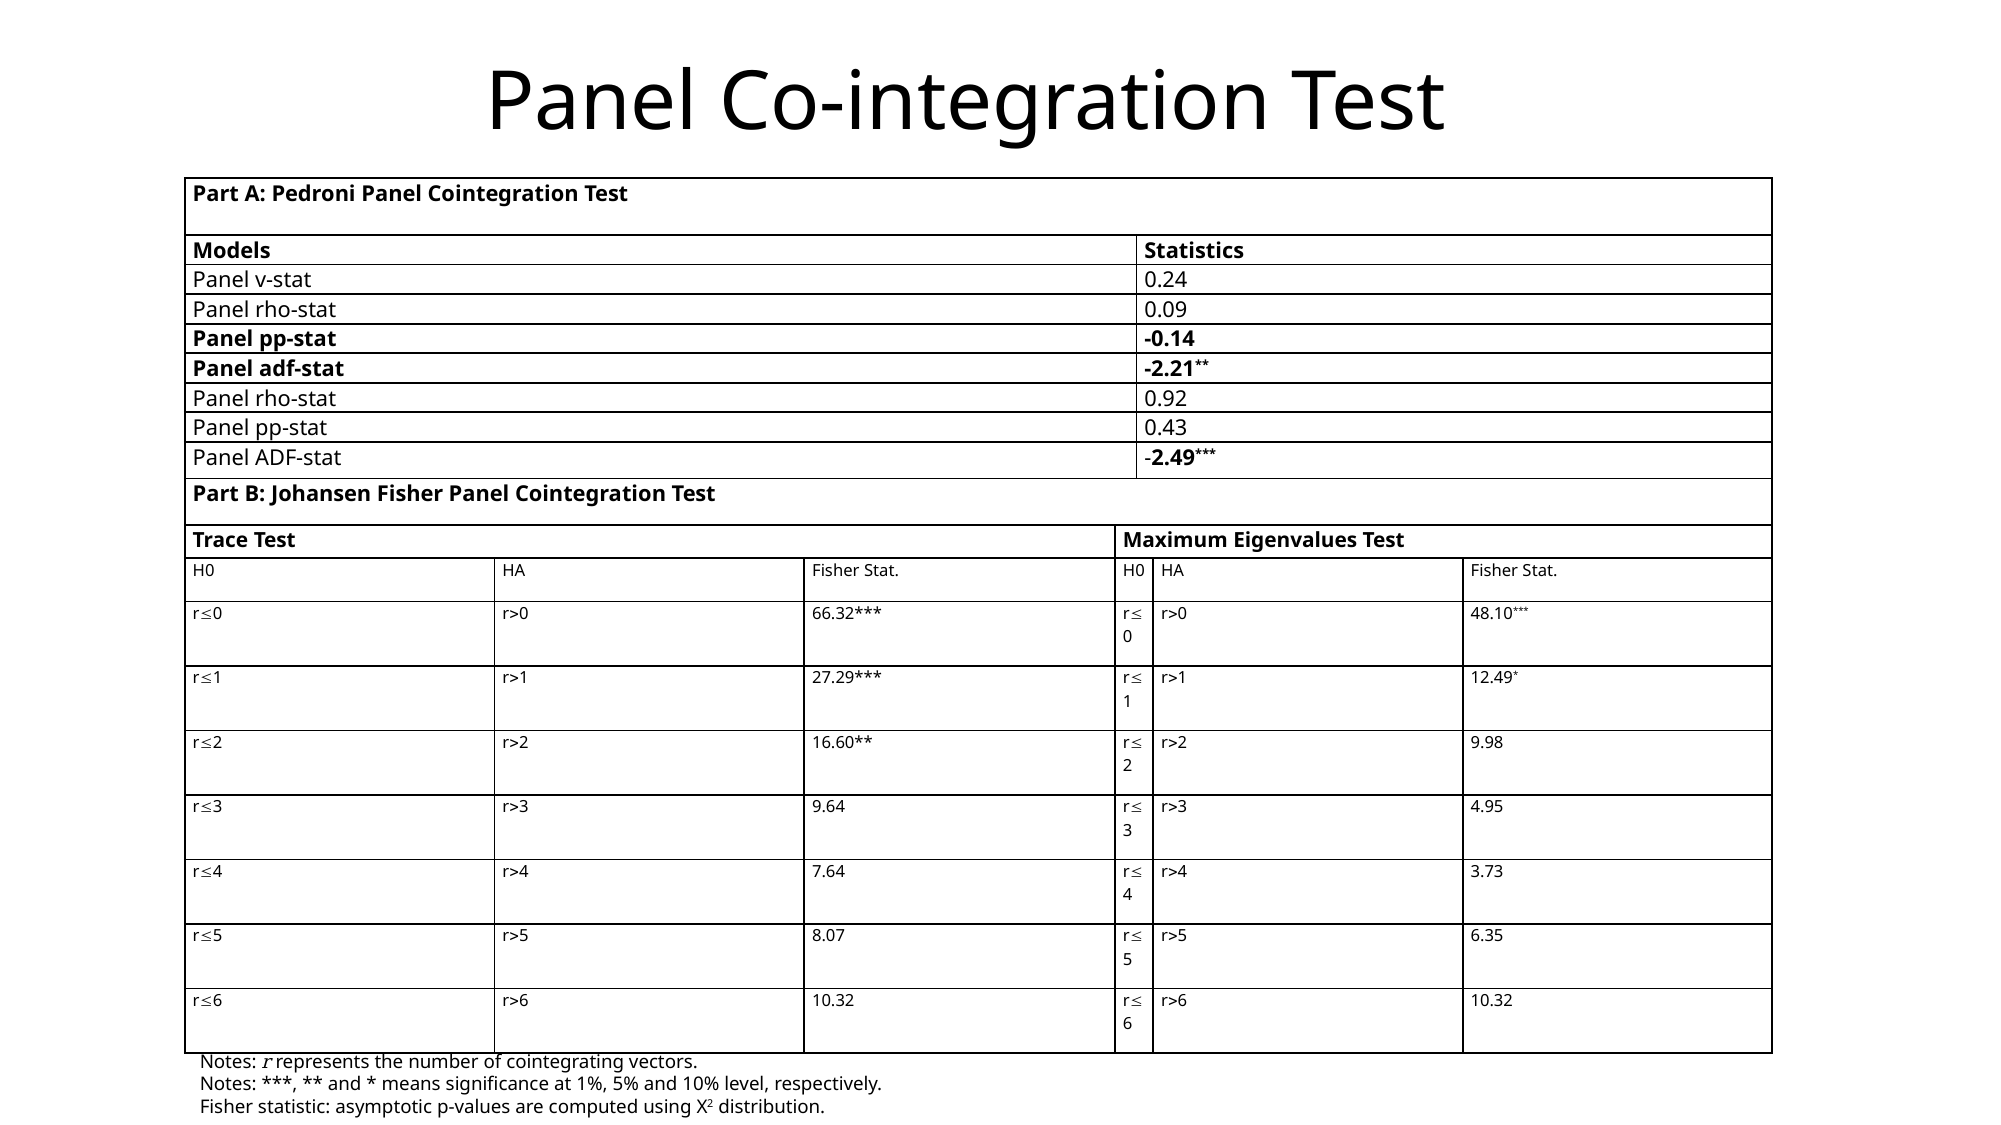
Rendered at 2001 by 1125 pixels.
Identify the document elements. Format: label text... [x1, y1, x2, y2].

table_cell 66.32*** [805, 602, 1114, 665]
table_cell 16.60** [805, 731, 1114, 794]
table_cell r5 [1154, 925, 1462, 988]
table_cell Panel ADF-stat [186, 443, 1136, 478]
table_cell r2 [186, 731, 494, 794]
table_cell 12.49* [1464, 667, 1771, 730]
table_cell r4 [1116, 860, 1152, 923]
table_cell Panel rho-stat [186, 295, 1136, 323]
table_cell Maximum Eigenvalues Test [1116, 526, 1771, 557]
table_cell r4 [1154, 860, 1462, 923]
table_cell 6.35 [1464, 925, 1771, 988]
table_cell r5 [495, 925, 803, 988]
table_cell 0.43 [1137, 413, 1771, 441]
table_cell r1 [1154, 667, 1462, 730]
table_cell 0.92 [1137, 384, 1771, 411]
table_cell r3 [186, 796, 494, 859]
table_cell 7.64 [805, 860, 1114, 923]
text_box Notes: r represents the number of cointegrating vectors. Notes: ***, ** and * means significance at 1%, 5% and 10% level, respectively. Fisher statistic: asymptotic p-values are computed using X2 distribution. [184, 1042, 1768, 1125]
table_cell H0 [1116, 559, 1152, 601]
table_cell Statistics [1137, 236, 1771, 264]
table_cell r0 [186, 602, 494, 665]
table_cell r4 [495, 860, 803, 923]
table_cell 9.98 [1464, 731, 1771, 794]
table_cell H0 [186, 559, 494, 601]
table_cell HA [1154, 559, 1462, 601]
table_header Part A: Pedroni Panel Cointegration Test [186, 179, 1771, 234]
table_cell r1 [1116, 667, 1152, 730]
table_cell r6 [1154, 989, 1462, 1042]
table_cell Models [186, 236, 1136, 264]
table_cell Panel rho-stat [186, 384, 1136, 411]
table_cell Part B: Johansen Fisher Panel Cointegration Test [186, 479, 1771, 524]
table_cell Trace Test [186, 526, 1114, 557]
table_cell r2 [1116, 731, 1152, 794]
table_cell 0.24 [1137, 265, 1771, 293]
table_cell 0.09 [1137, 295, 1771, 323]
table_cell r4 [186, 860, 494, 923]
table_cell r3 [495, 796, 803, 859]
table_cell r3 [1154, 796, 1462, 859]
table_cell 4.95 [1464, 796, 1771, 859]
table_cell r6 [1116, 989, 1152, 1042]
table_cell r6 [186, 989, 494, 1042]
table_cell r1 [495, 667, 803, 730]
table_cell Panel pp-stat [186, 413, 1136, 441]
table_cell r6 [495, 989, 803, 1042]
table_cell -0.14 [1137, 325, 1771, 352]
table_cell 27.29*** [805, 667, 1114, 730]
table_cell 10.32 [1464, 989, 1771, 1052]
table_cell 10.32 [805, 989, 1114, 1042]
title Panel Co-integration Test [184, 51, 1768, 155]
table_cell -2.21** [1137, 354, 1771, 382]
table_cell r2 [1154, 731, 1462, 794]
table_cell r0 [1154, 602, 1462, 665]
table_cell 9.64 [805, 796, 1114, 859]
table_cell r2 [495, 731, 803, 794]
table_cell -2.49*** [1137, 443, 1771, 478]
table_cell Panel pp-stat [186, 325, 1136, 352]
table_cell r5 [186, 925, 494, 988]
table_cell 3.73 [1464, 860, 1771, 923]
table_cell r1 [186, 667, 494, 730]
table_cell r0 [495, 602, 803, 665]
table_cell 48.10*** [1464, 602, 1771, 665]
table_cell Panel adf-stat [186, 354, 1136, 382]
table_cell r3 [1116, 796, 1152, 859]
table_cell 8.07 [805, 925, 1114, 988]
table_cell Panel v-stat [186, 265, 1136, 293]
table_cell r0 [1116, 602, 1152, 665]
table_cell r5 [1116, 925, 1152, 988]
table_cell HA [495, 559, 803, 601]
table_cell Fisher Stat. [805, 559, 1114, 601]
table_cell Fisher Stat. [1464, 559, 1771, 601]
